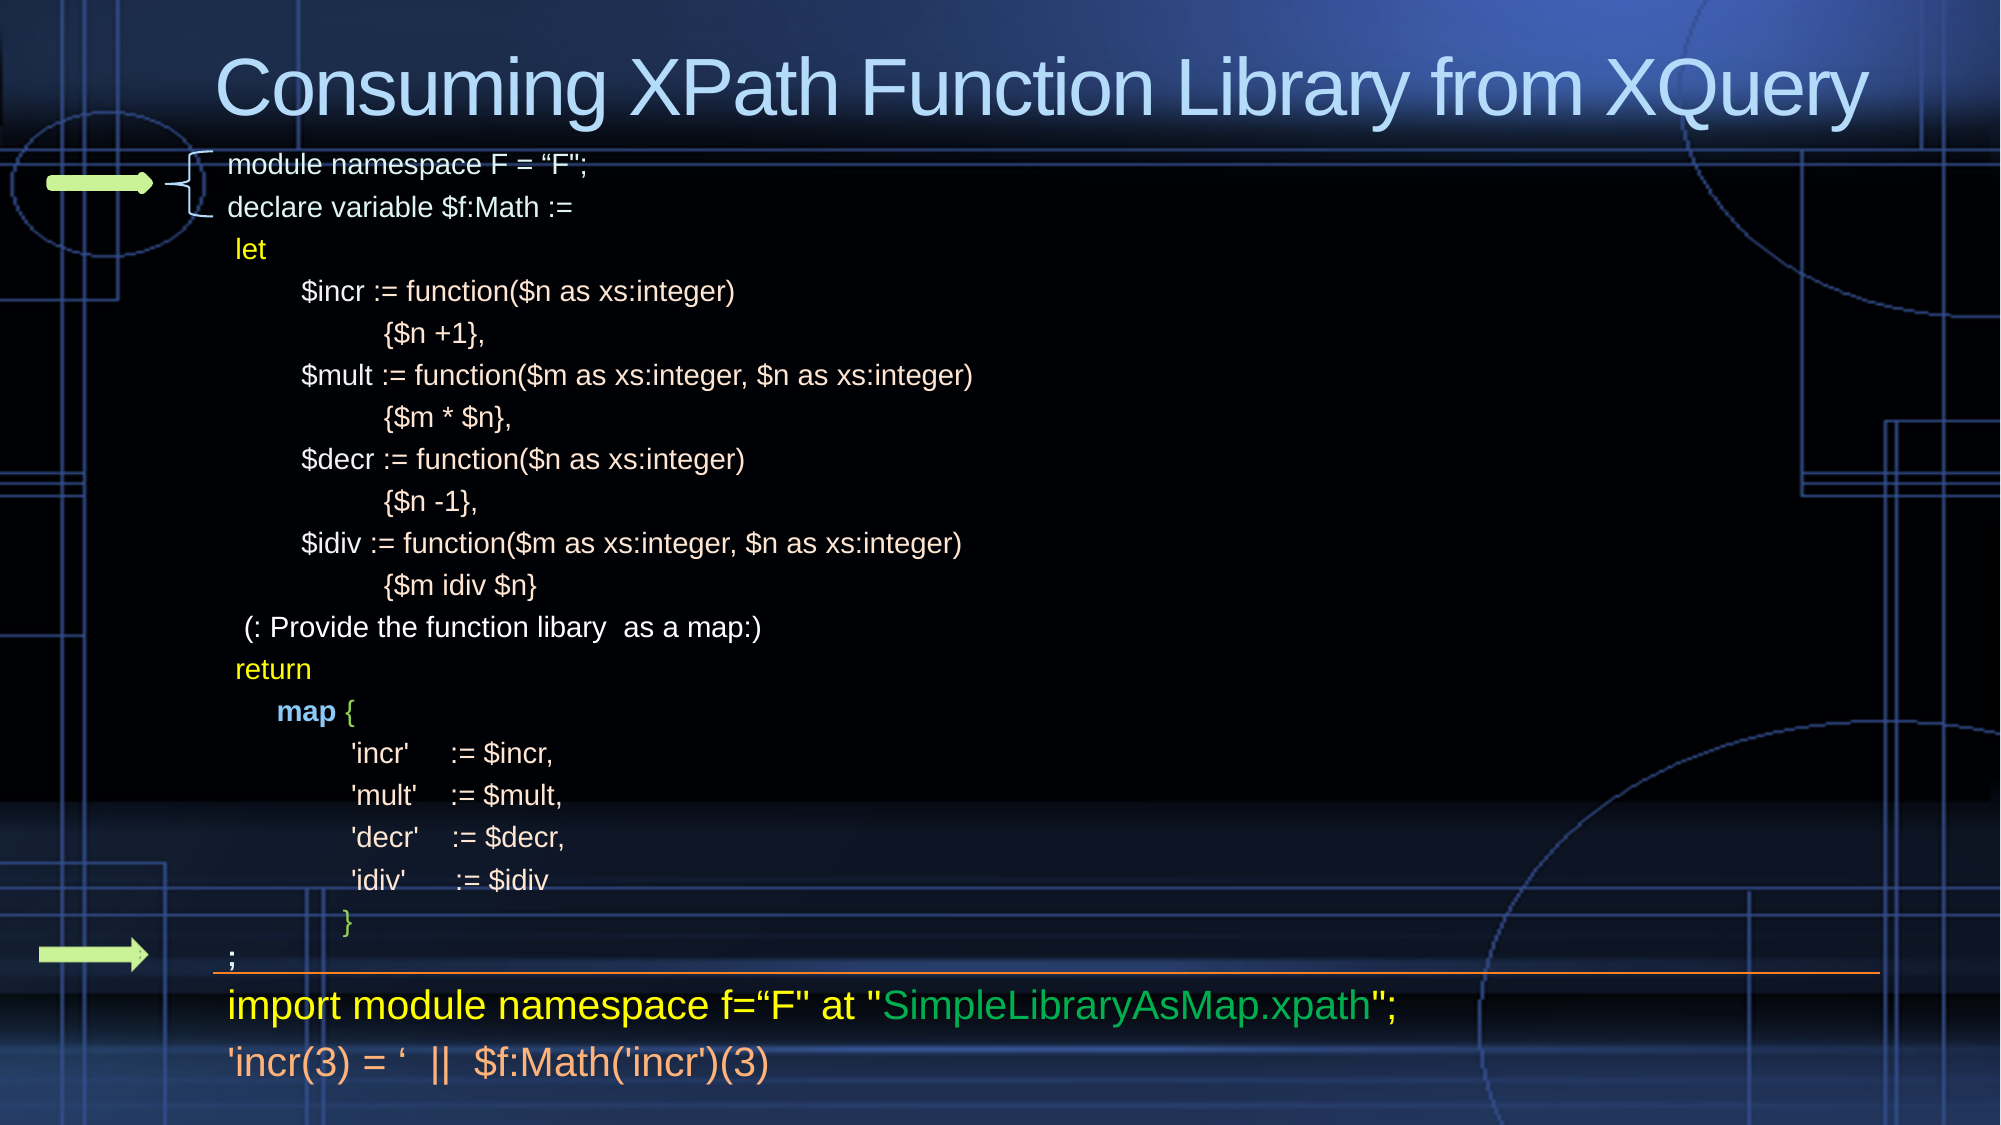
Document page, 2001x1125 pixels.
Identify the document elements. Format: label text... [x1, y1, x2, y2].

title Consuming XPath Function Library from XQuery [200, 26, 1900, 150]
text_box [164, 150, 214, 218]
list module namespace F = “F"; declare variable $f:Math := let $incr := function($n as xs:integer) {$n +1}, $mult := function($m as xs:integer, $n as xs:integer) {$m * $n}, $decr := function($n as xs:integer) {$n -1}, $idiv := function($m as xs:integer, $n as xs:integer) {$m idiv $n} (: Provide the function libary as a map:) return map { 'incr' := $incr, 'mult' := $mult, 'decr' := $decr, 'idiv' := $idiv } ; import module namespace f=“F" at "SimpleLibraryAsMap.xpath"; 'incr(3) = ‘ || $f:Math('incr')(3) [201, 138, 1902, 1105]
text_box [46, 172, 154, 195]
picture [0, 0, 2001, 1125]
